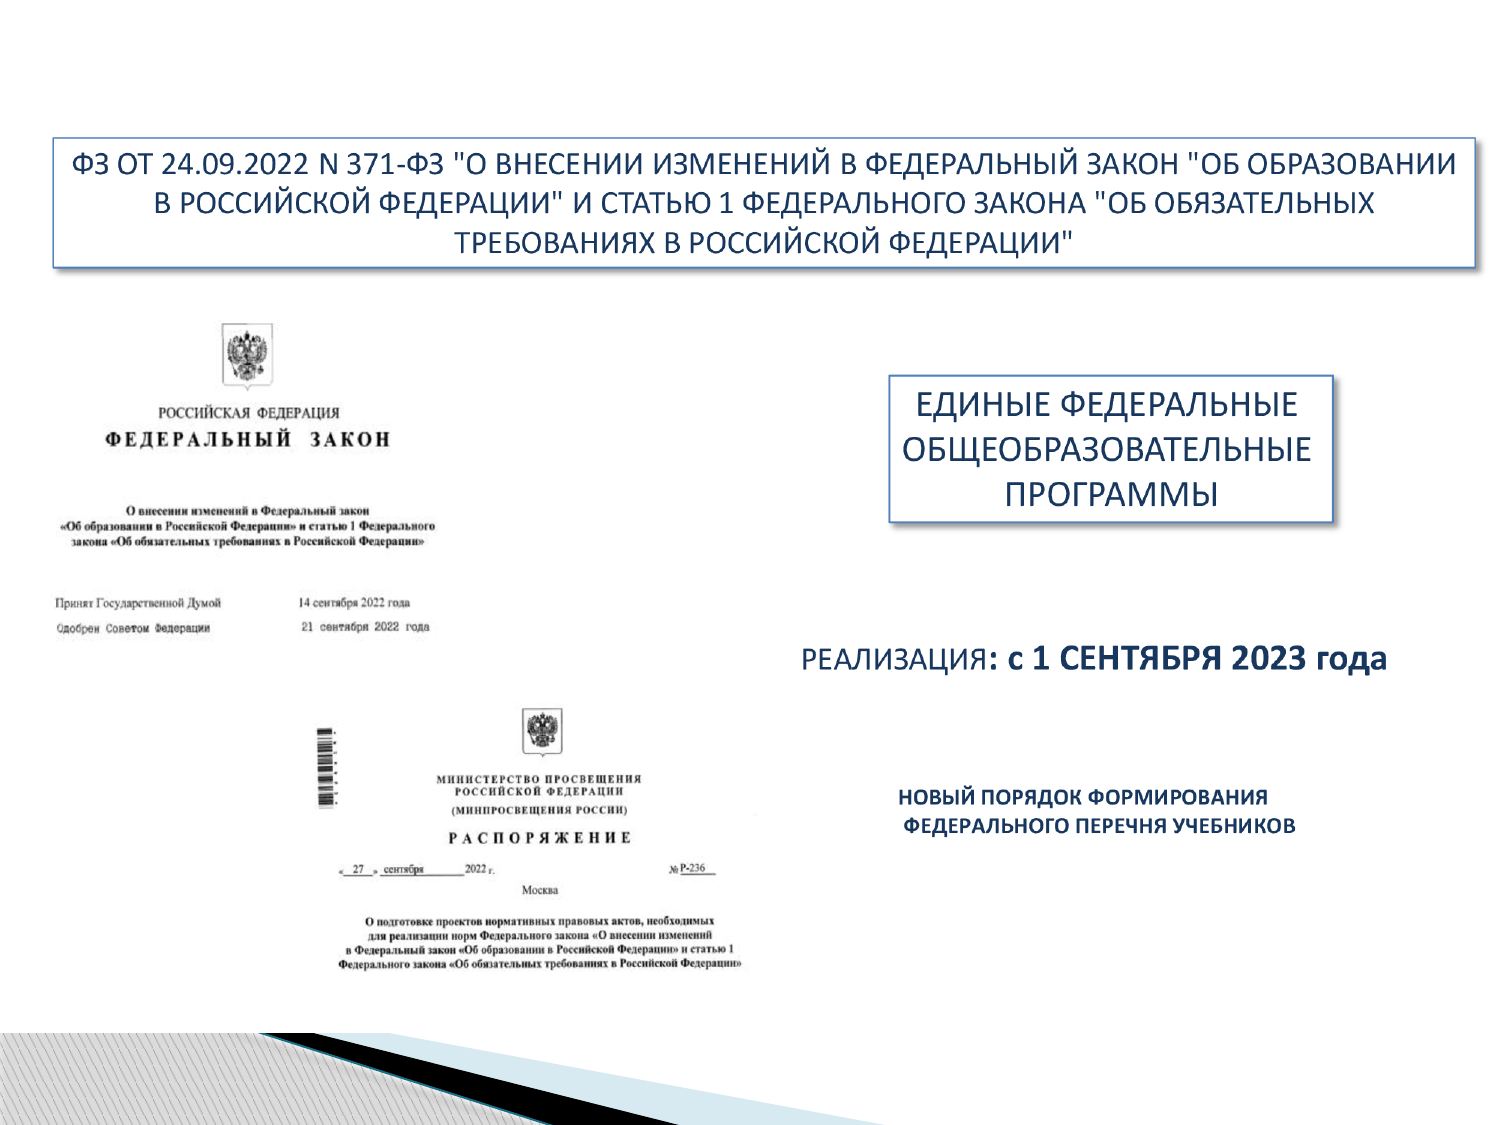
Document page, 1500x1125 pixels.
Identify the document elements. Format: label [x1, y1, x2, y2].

picture [0, 95, 1500, 1034]
